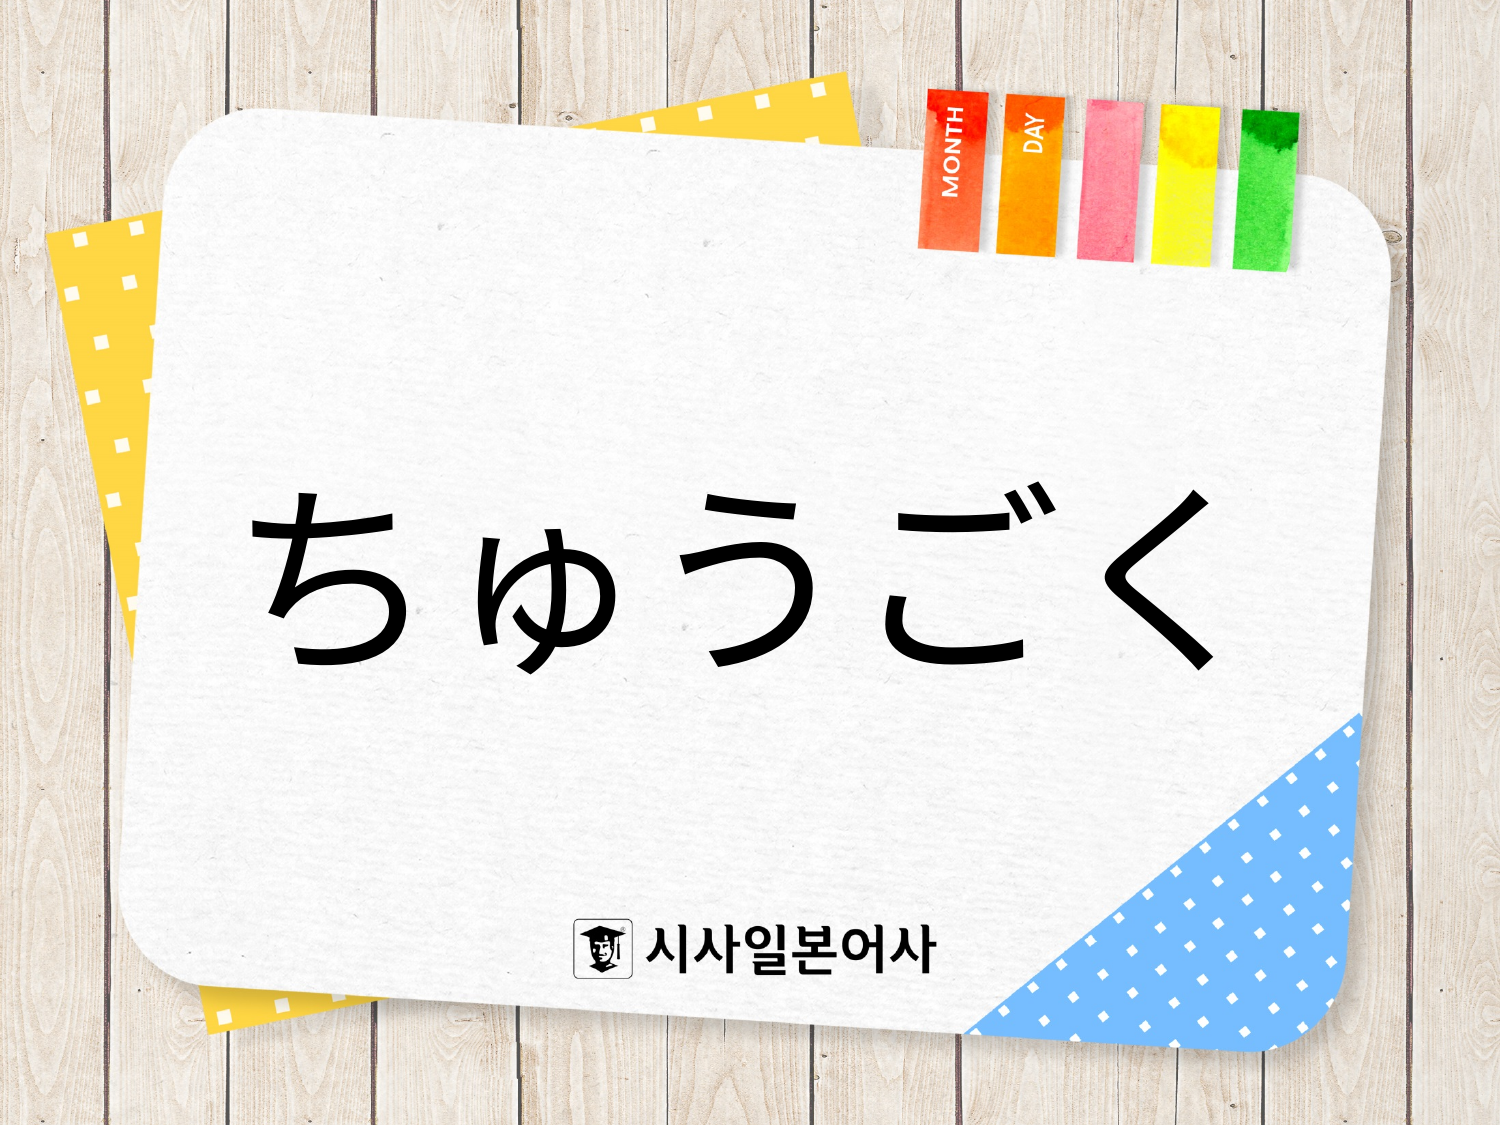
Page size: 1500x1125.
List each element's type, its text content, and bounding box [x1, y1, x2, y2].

title ちゅうごく [75, 338, 1425, 811]
picture [0, 0, 1500, 1125]
